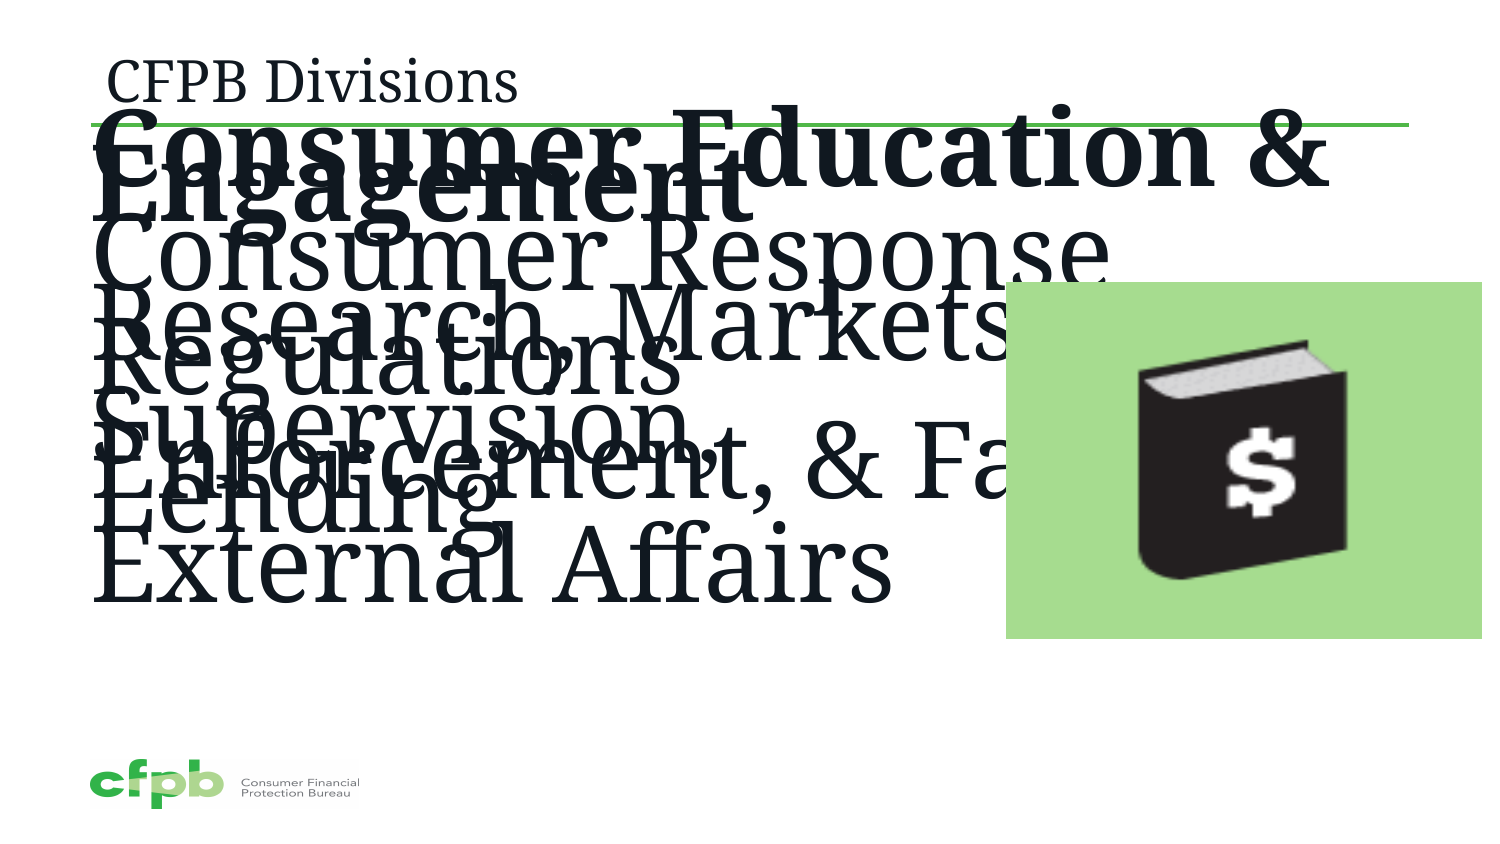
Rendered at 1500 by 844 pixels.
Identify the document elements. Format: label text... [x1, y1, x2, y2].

picture [90, 759, 359, 809]
list Consumer Education & Engagement Consumer Response Research, Markets & Regulations Supervision, Enforcement, & Fair Lending External Affairs [75, 166, 1410, 723]
picture [1005, 282, 1482, 640]
title CFPB Divisions [90, 33, 1410, 126]
